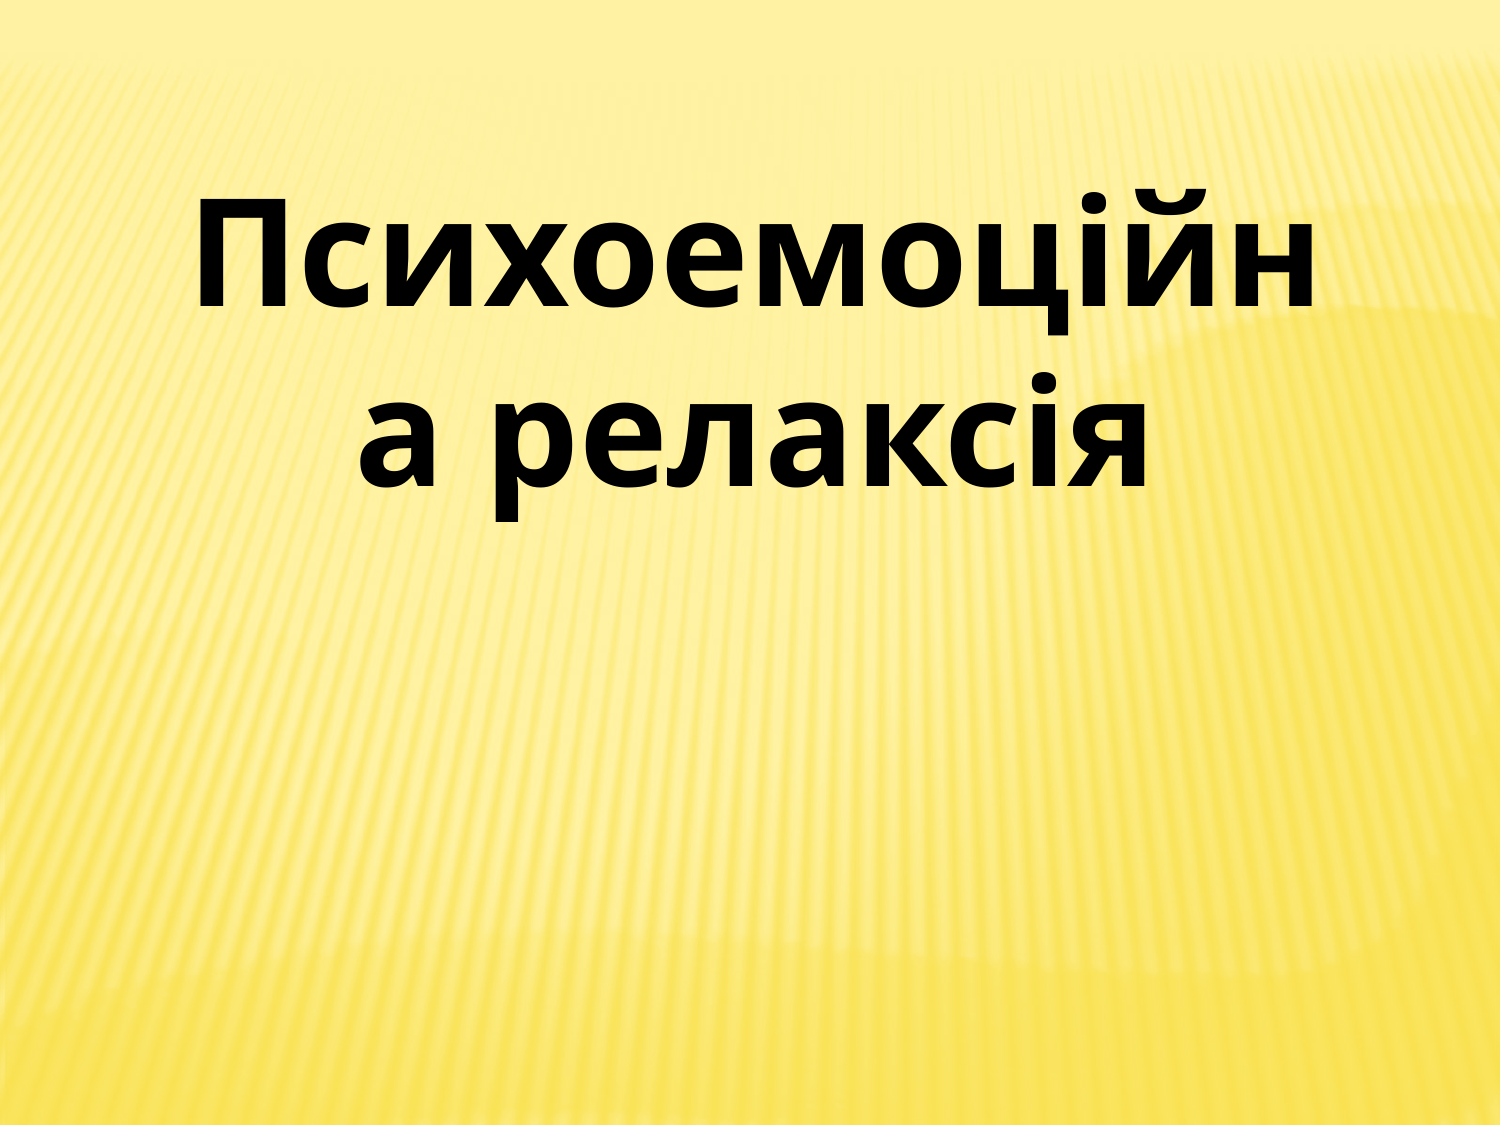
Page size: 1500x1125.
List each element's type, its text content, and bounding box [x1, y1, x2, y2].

text_box Психоемоційна релаксія [171, 148, 1341, 704]
